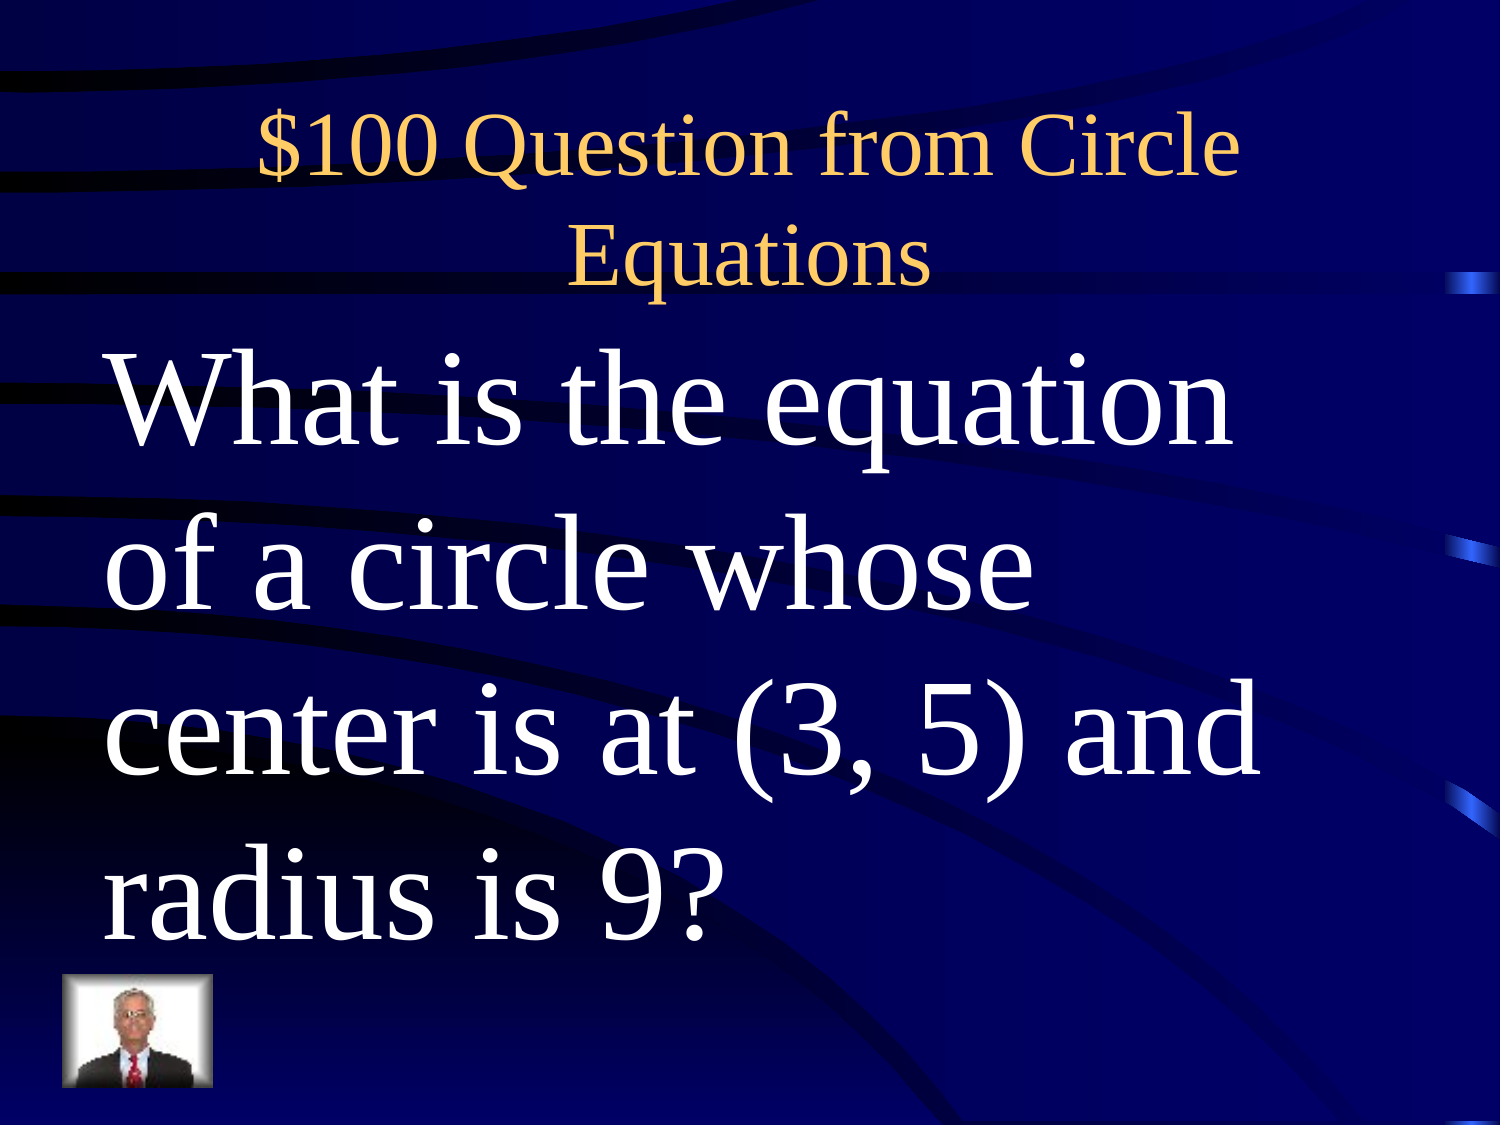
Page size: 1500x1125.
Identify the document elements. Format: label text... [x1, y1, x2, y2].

picture [62, 974, 213, 1088]
title $100 Question from Circle Equations [112, 99, 1388, 288]
text_box What is the equation of a circle whose center is at (3, 5) and radius is 9? [87, 299, 1313, 975]
